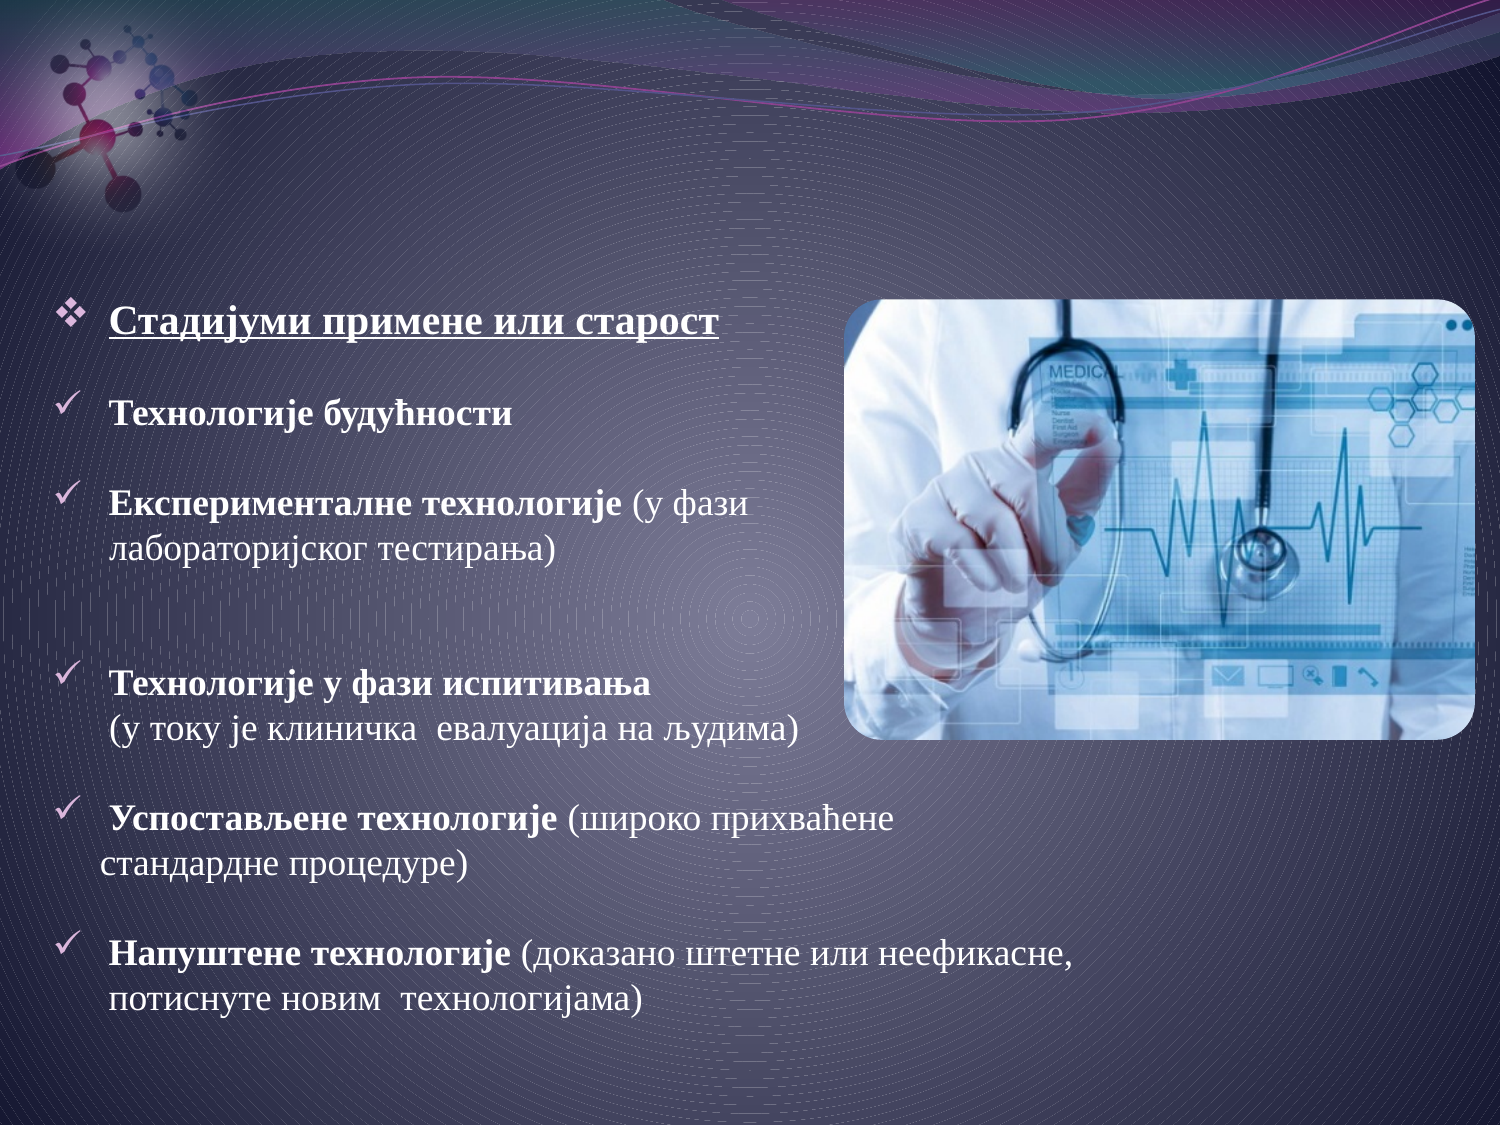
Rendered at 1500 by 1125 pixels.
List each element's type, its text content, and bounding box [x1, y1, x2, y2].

text_box Стадијуми примене или старост Технологије будућности Експерименталне технологије (у фази лабораторијског тестирања) Технологије у фази испитивања (у току је клиничка евалуација на људима) Успостављене технологије (широко прихваћене стандардне процедуре) Напуштене технологије (доказано штетне или неефикасне, потиснуте новим технологијама) [37, 285, 1177, 1116]
text_box ИЗВЕШТАЈИ О СЛУЧАЈЕВИМА [836, 300, 1177, 752]
picture [843, 299, 1476, 741]
